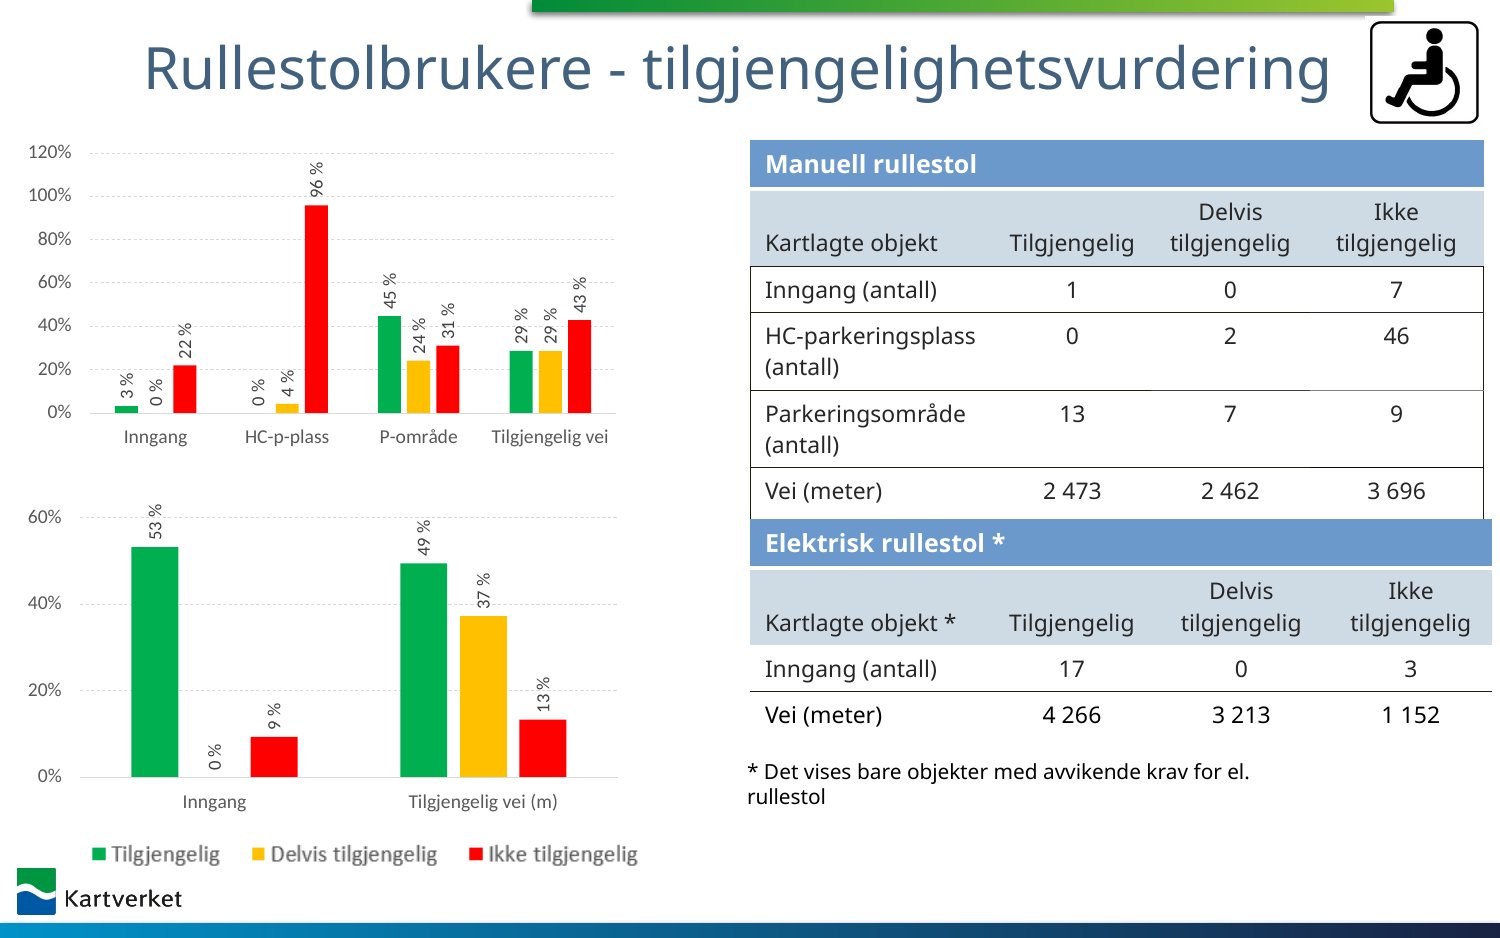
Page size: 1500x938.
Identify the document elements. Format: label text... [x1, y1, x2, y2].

table_cell 1 [994, 267, 1151, 312]
text_box Rullestolbrukere - tilgjengelighetsvurdering [39, 12, 1348, 109]
table_cell Delvis tilgjengelig [1153, 570, 1330, 645]
table_cell Kartlagte objekt [750, 191, 994, 266]
table_cell 0 [994, 313, 1151, 390]
table_cell 9 [1310, 391, 1483, 467]
table_cell 2 462 [1151, 468, 1310, 519]
table_cell Inngang (antall) [751, 267, 994, 312]
table_cell HC-parkeringsplass (antall) [751, 313, 994, 390]
table_cell 17 [991, 645, 1153, 691]
table_cell 2 [1151, 313, 1310, 390]
table_cell 7 [1151, 391, 1310, 467]
table_cell Tilgjengelig [994, 191, 1151, 266]
picture [20, 135, 629, 457]
table_cell 3 696 [1310, 468, 1483, 519]
table_cell 3 213 [1153, 692, 1330, 738]
table_cell 4 266 [991, 692, 1153, 738]
table_cell Inngang (antall) [750, 645, 991, 691]
table_cell 3 [1330, 645, 1492, 691]
table_cell Ikke tilgjengelig [1330, 570, 1492, 645]
table_cell 7 [1310, 267, 1483, 312]
table_cell 1 152 [1330, 692, 1492, 738]
table_cell 13 [994, 391, 1151, 467]
table_cell Kartlagte objekt * [750, 570, 991, 645]
table_cell Delvis tilgjengelig [1151, 191, 1310, 266]
picture [86, 838, 643, 870]
table_cell Vei (meter) [751, 468, 994, 519]
table_header Elektrisk rullestol * [750, 519, 1492, 566]
table_cell Vei (meter) [750, 692, 991, 738]
table_cell 0 [1151, 267, 1310, 312]
table_cell Ikke tilgjengelig [1310, 191, 1484, 266]
picture [1365, 16, 1484, 129]
table_cell 0 [1153, 645, 1330, 691]
table_header Manuell rullestol [750, 140, 1484, 187]
table_cell 46 [1310, 313, 1483, 390]
text_box * Det vises bare objekter med avvikende krav for el. rullestol [732, 751, 1317, 816]
table_cell 2 473 [994, 468, 1151, 519]
table_cell Tilgjengelig [991, 570, 1153, 645]
table_cell Parkeringsområde (antall) [751, 391, 994, 467]
picture [20, 499, 630, 822]
